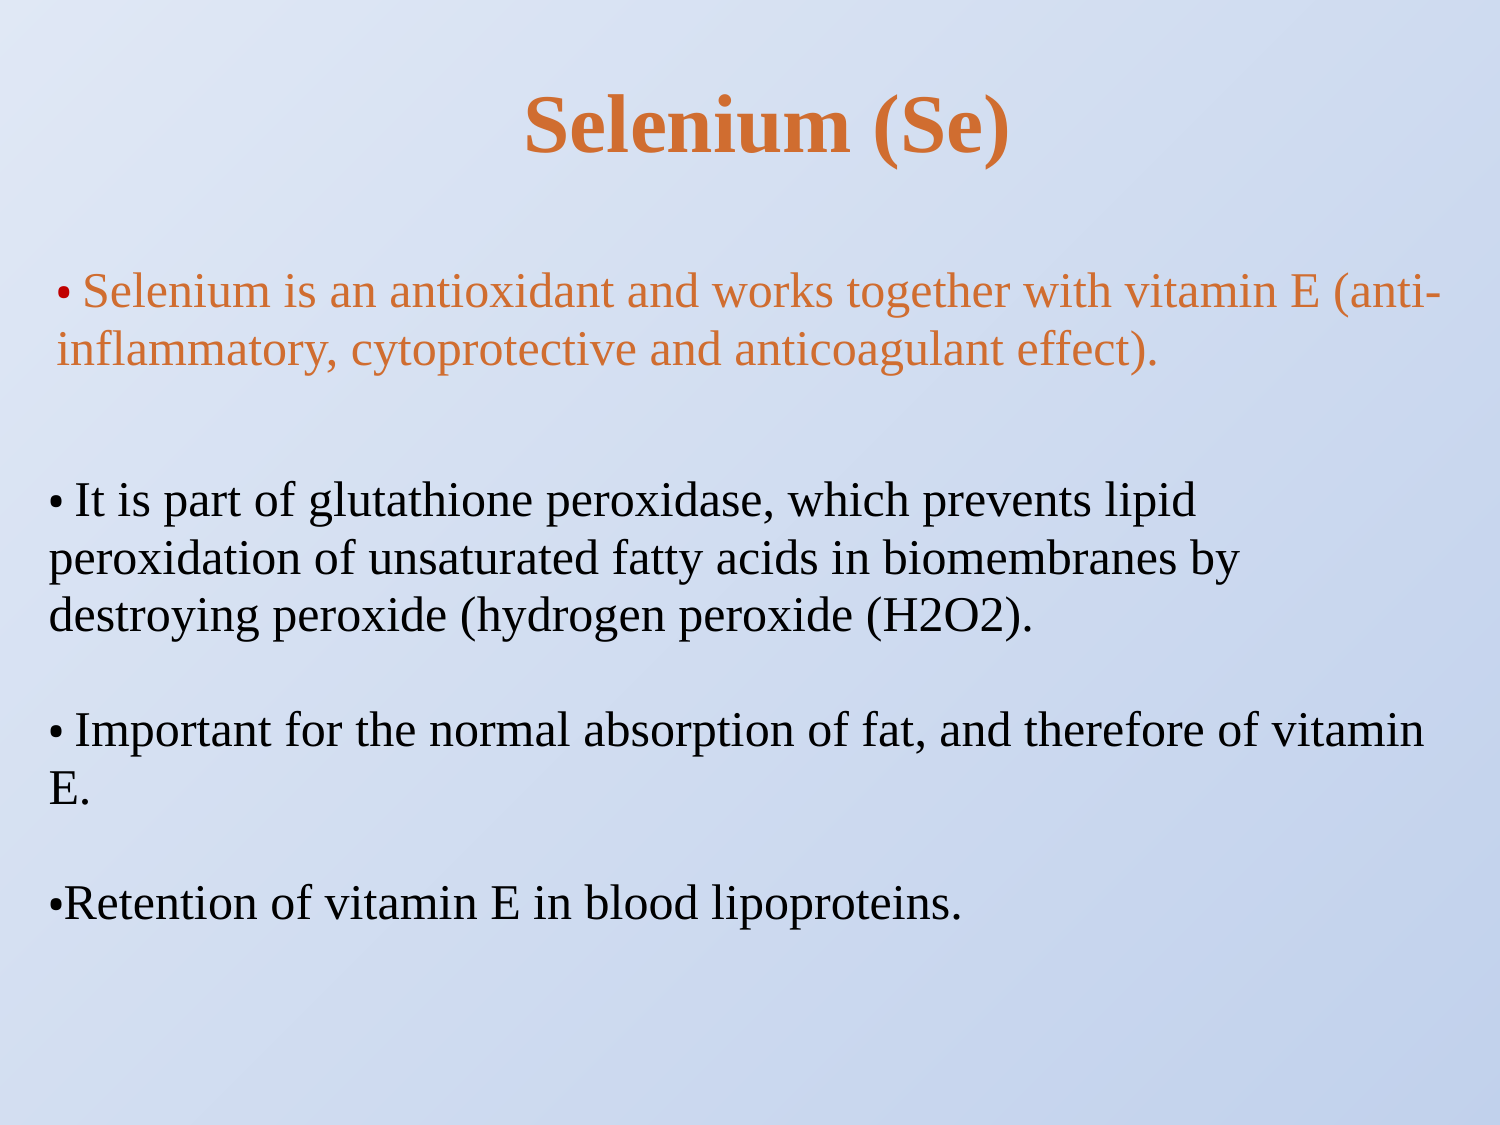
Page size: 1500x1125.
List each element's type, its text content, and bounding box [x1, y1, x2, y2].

text_box • It is part of glutathione peroxidase, which prevents lipid peroxidation of unsaturated fatty acids in biomembranes by destroying peroxide (hydrogen peroxide (H2O2). • Important for the normal absorption of fat, and therefore of vitamin E. •Retention of vitamin E in blood lipoproteins. [48, 469, 1455, 987]
text_box Selenium (Se) [480, 63, 1012, 170]
text_box • Selenium is an antioxidant and works together with vitamin E (anti-inflammatory, cytoprotective and anticoagulant effect). [56, 259, 1500, 376]
text_box [50, 537, 1448, 659]
